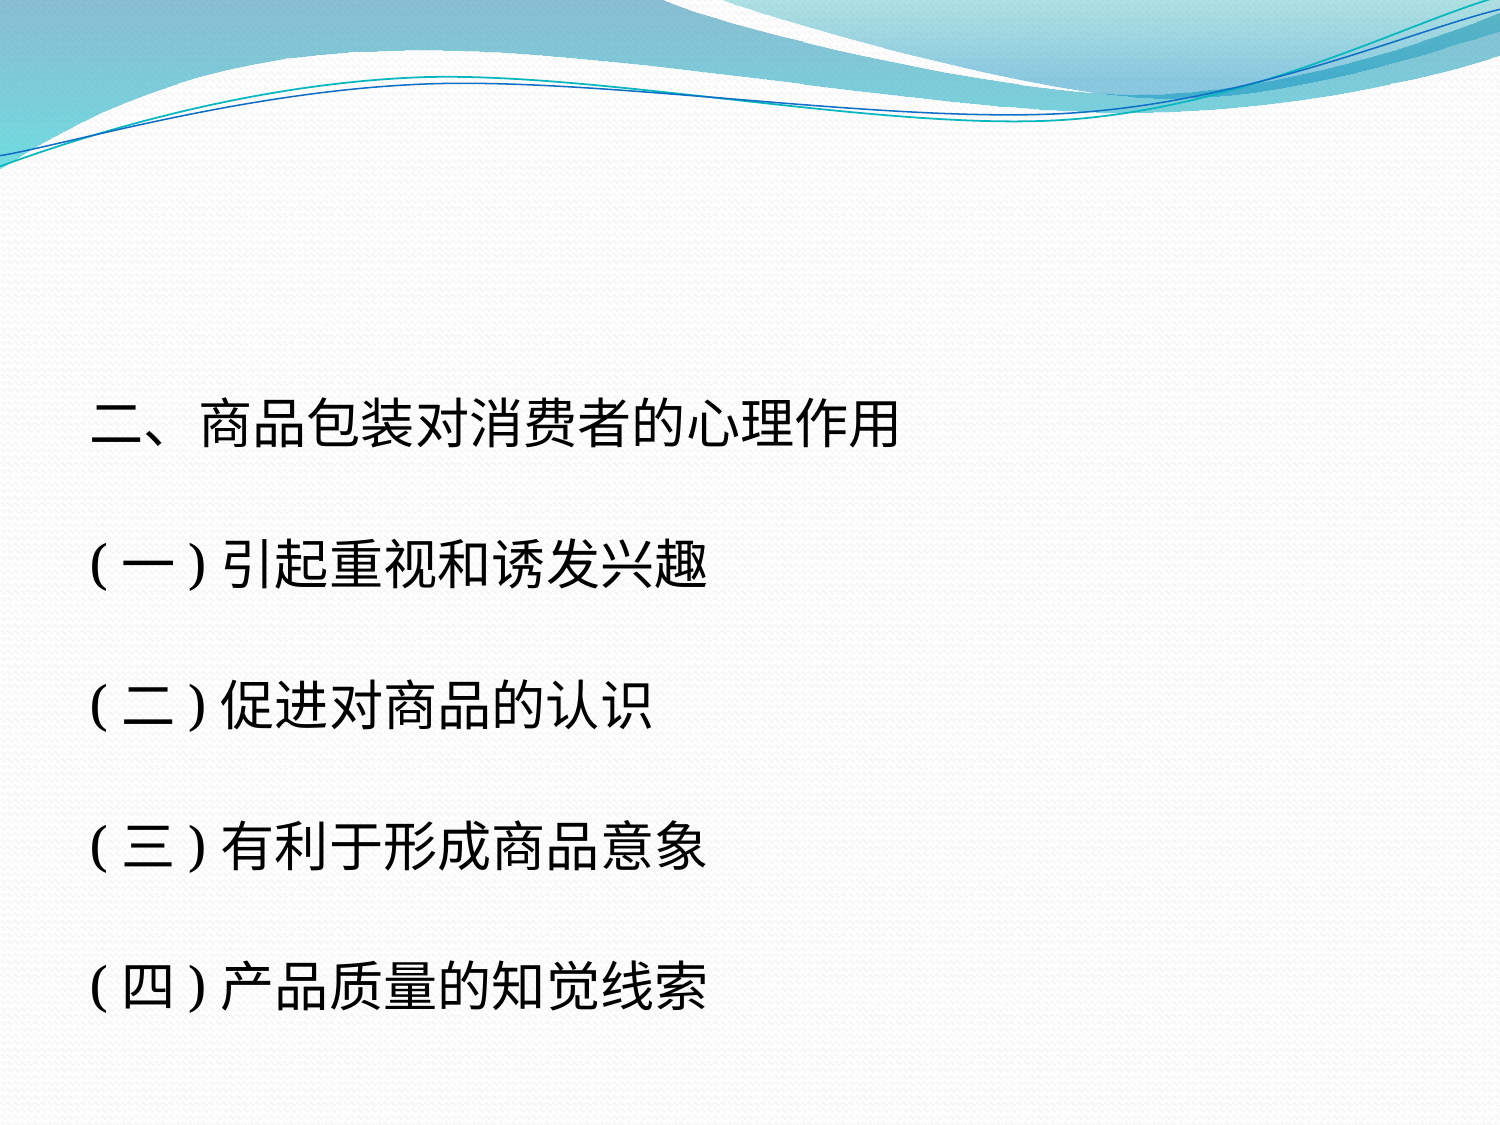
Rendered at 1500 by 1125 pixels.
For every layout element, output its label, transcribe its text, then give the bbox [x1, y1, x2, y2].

list 二、商品包装对消费者的心理作用 (一)引起重视和诱发兴趣 (二)促进对商品的认识 (三)有利于形成商品意象 (四)产品质量的知觉线索 [75, 317, 1425, 1038]
